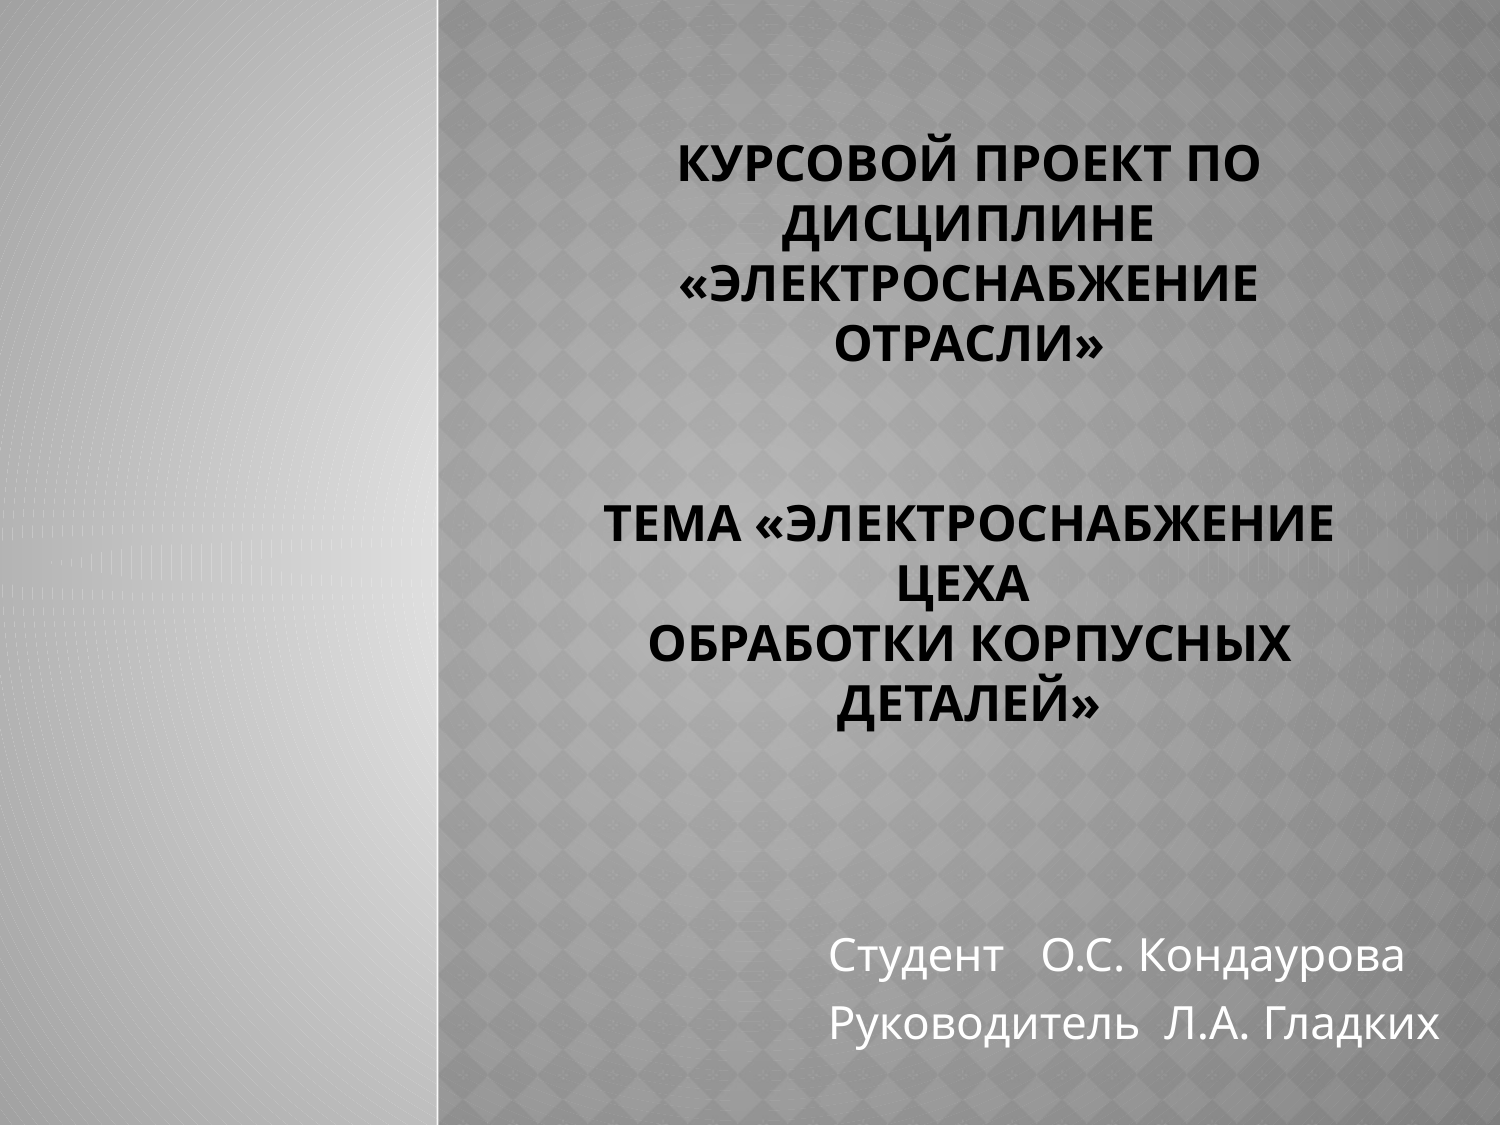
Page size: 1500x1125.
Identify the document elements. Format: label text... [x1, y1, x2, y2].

subtitle Студент О.С. Кондаурова Руководитель Л.А. Гладких [820, 925, 1472, 1102]
title Курсовой проект по дисциплине «Электроснабжение Отрасли» Тема «Электроснабжение цеха обработки корпусных деталей» [550, 82, 1389, 832]
